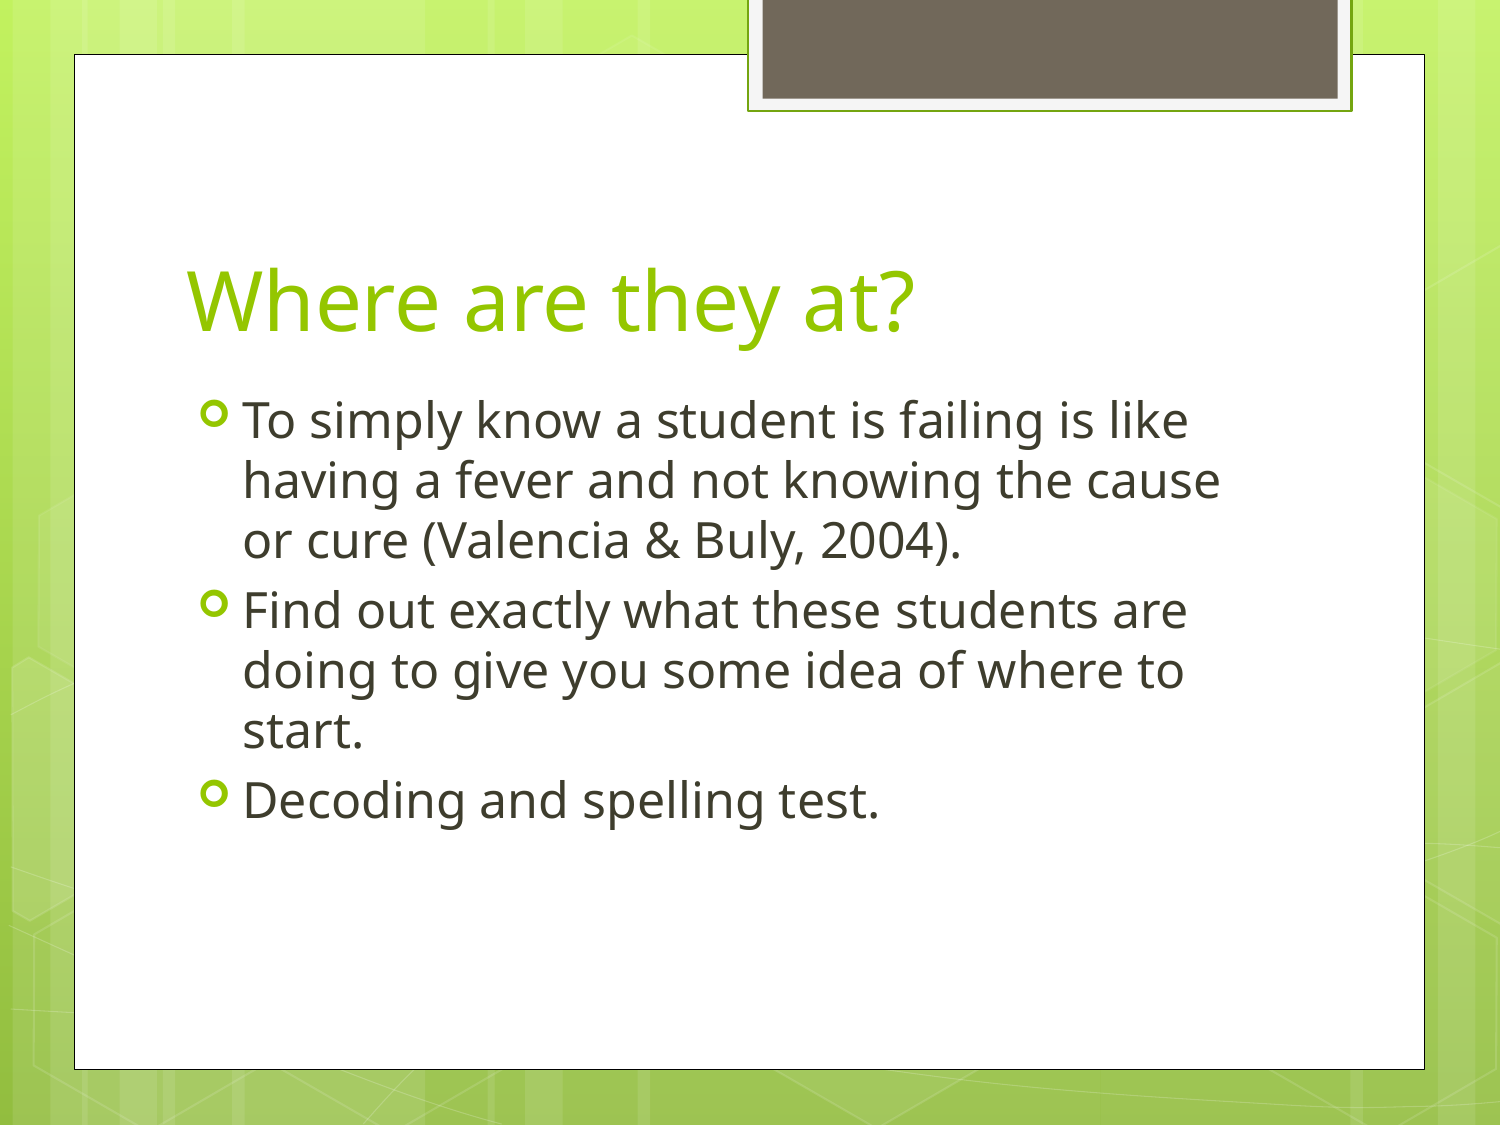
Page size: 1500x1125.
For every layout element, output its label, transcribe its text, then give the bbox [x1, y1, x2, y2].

list To simply know a student is failing is like having a fever and not knowing the cause or cure (Valencia & Buly, 2004). Find out exactly what these students are doing to give you some idea of where to start. Decoding and spelling test. [171, 381, 1283, 957]
title Where are they at? [171, 168, 1324, 357]
